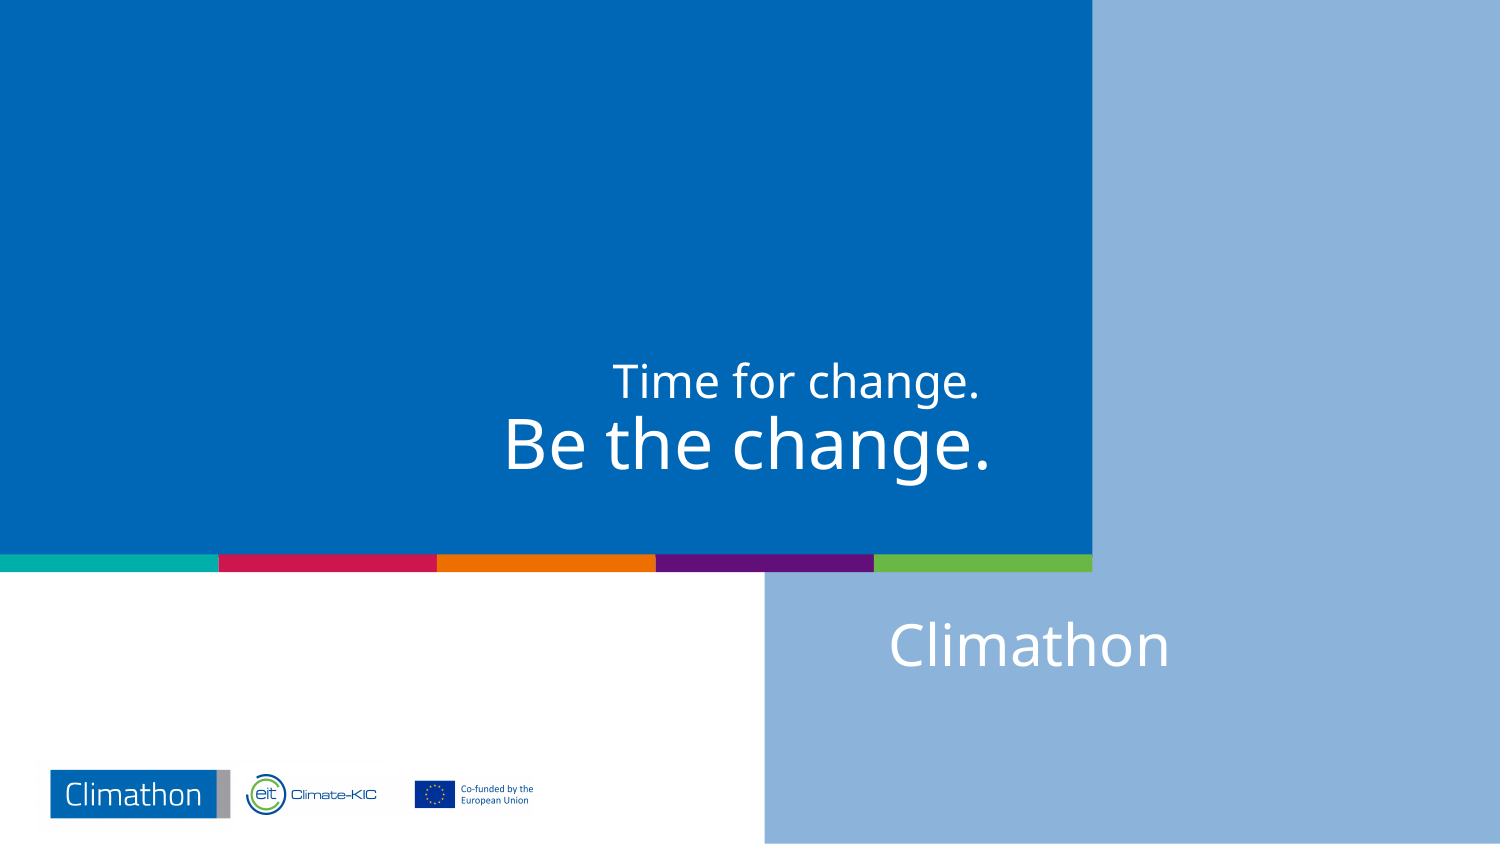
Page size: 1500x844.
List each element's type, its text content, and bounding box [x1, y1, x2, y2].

picture [35, 755, 388, 831]
subtitle Climathon [874, 608, 1452, 794]
title Time for change. Be the change. [102, 350, 1008, 493]
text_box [236, 763, 551, 832]
